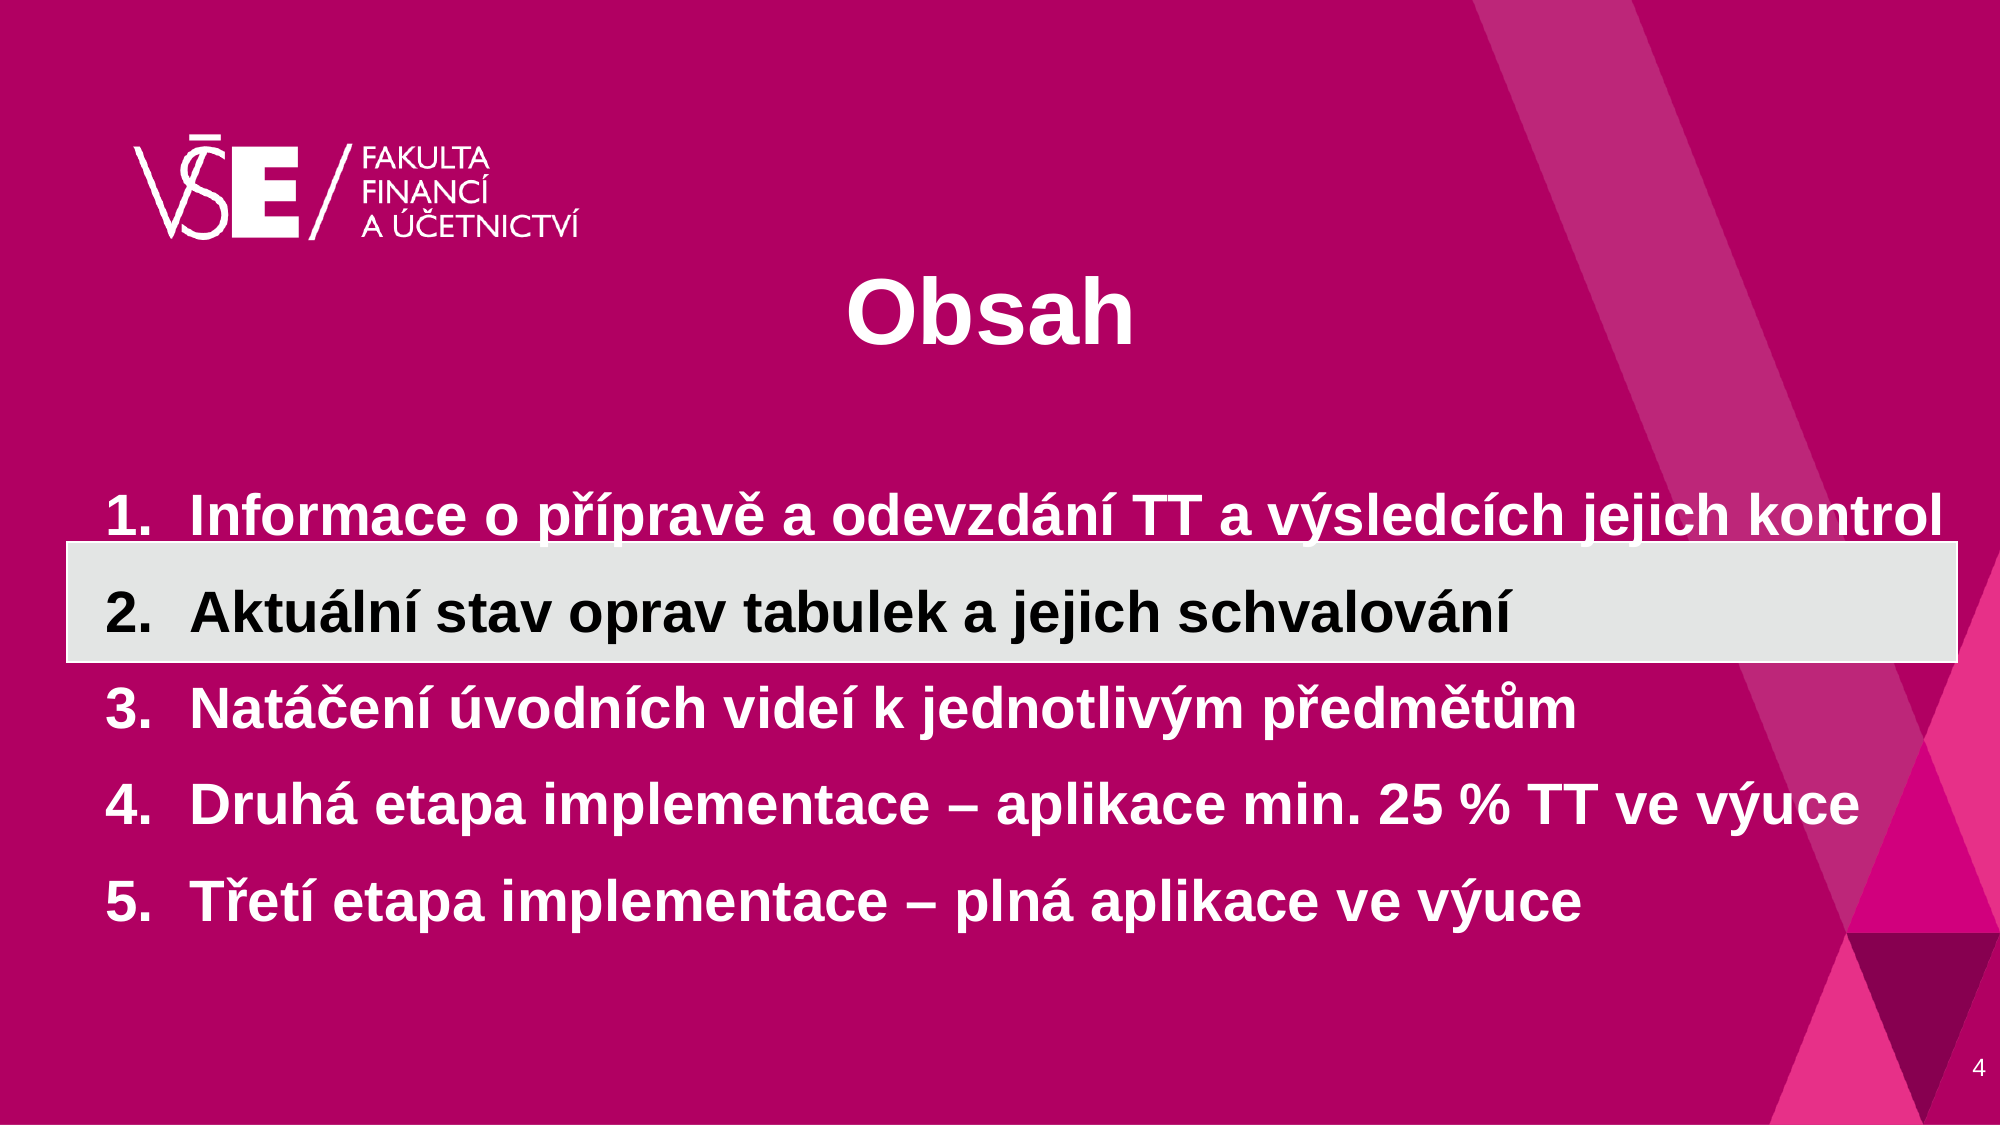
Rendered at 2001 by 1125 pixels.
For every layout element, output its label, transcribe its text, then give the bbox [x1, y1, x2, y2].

text_box Informace o přípravě a odevzdání TT a výsledcích jejich kontrol Aktuální stav oprav tabulek a jejich schvalování Natáčení úvodních videí k jednotlivým předmětům Druhá etapa implementace – aplikace min. 25 % TT ve výuce Třetí etapa implementace – plná aplikace ve výuce [90, 456, 1993, 990]
picture [0, 0, 2000, 1125]
title Obsah [128, 256, 1854, 456]
text_box [123, 574, 1482, 674]
text_box [125, 479, 1792, 599]
text_box [66, 541, 90, 663]
